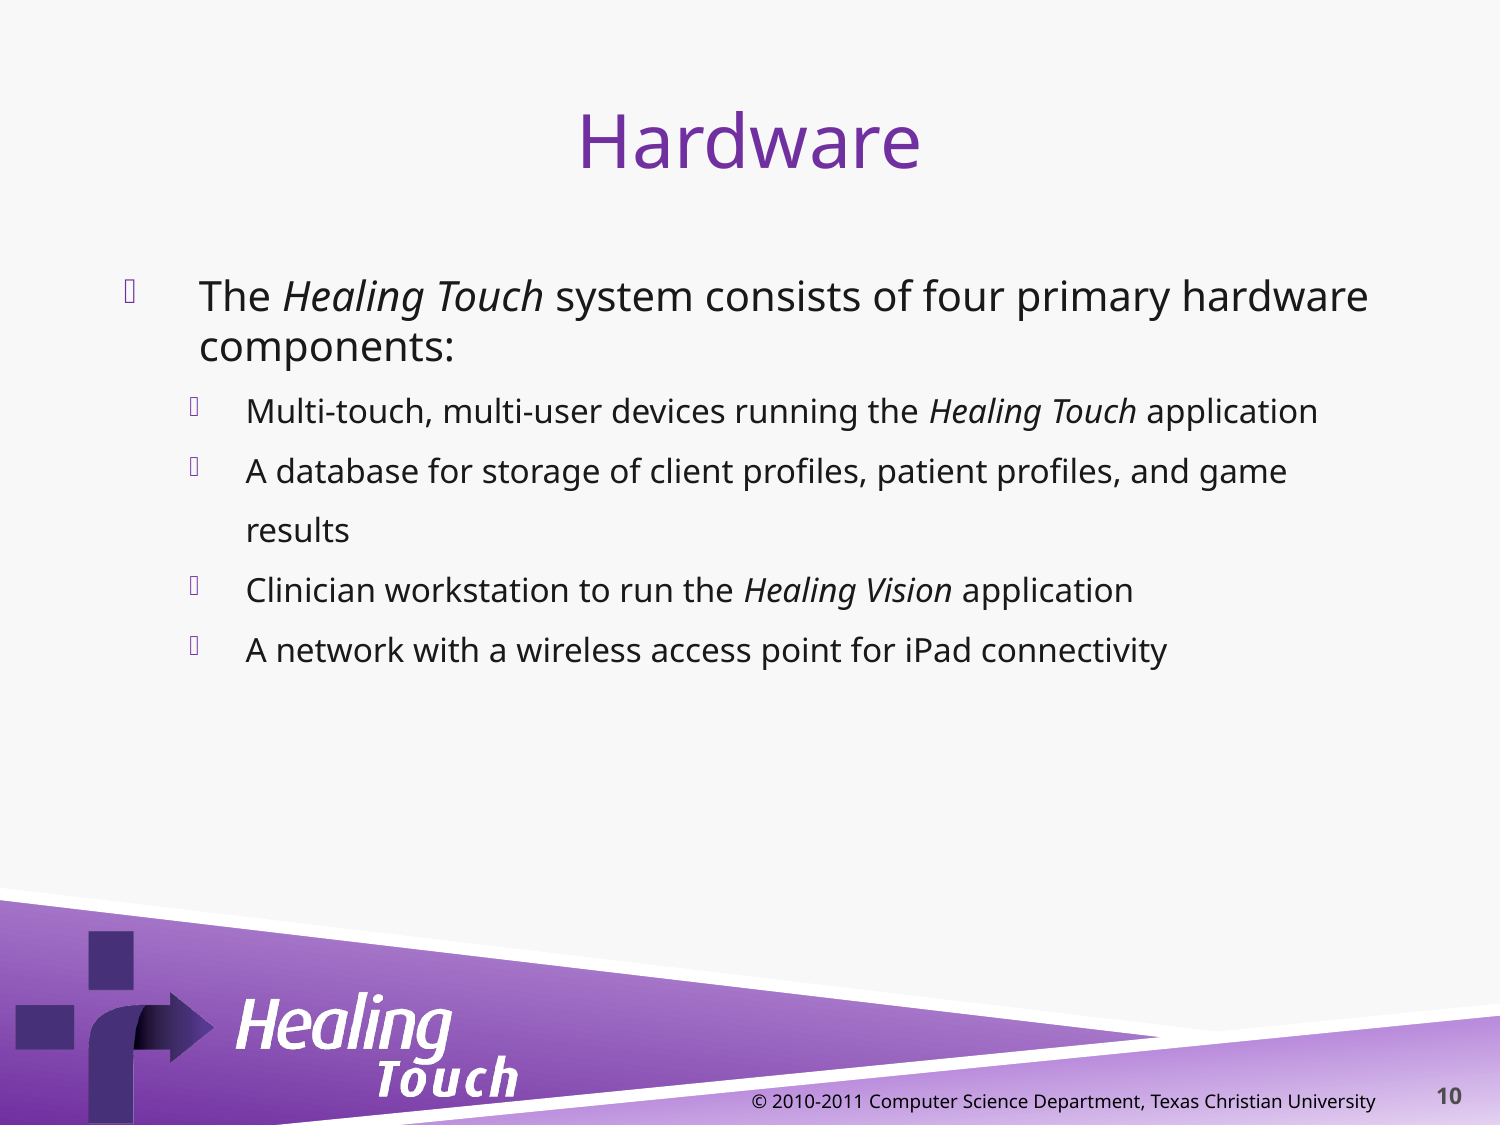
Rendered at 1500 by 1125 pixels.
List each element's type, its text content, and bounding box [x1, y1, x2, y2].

slide_number © 2010-2011 Computer Science Department, Texas Christian University [737, 1052, 1375, 1113]
title Hardware [112, 45, 1388, 233]
picture [7, 927, 525, 1125]
slide_number 10 [1387, 1052, 1463, 1113]
list The Healing Touch system consists of four primary hardware components: Multi-touch, multi-user devices running the Healing Touch application A database for storage of client profiles, patient profiles, and game results Clinician workstation to run the Healing Vision application A network with a wireless access point for iPad connectivity [112, 262, 1388, 876]
